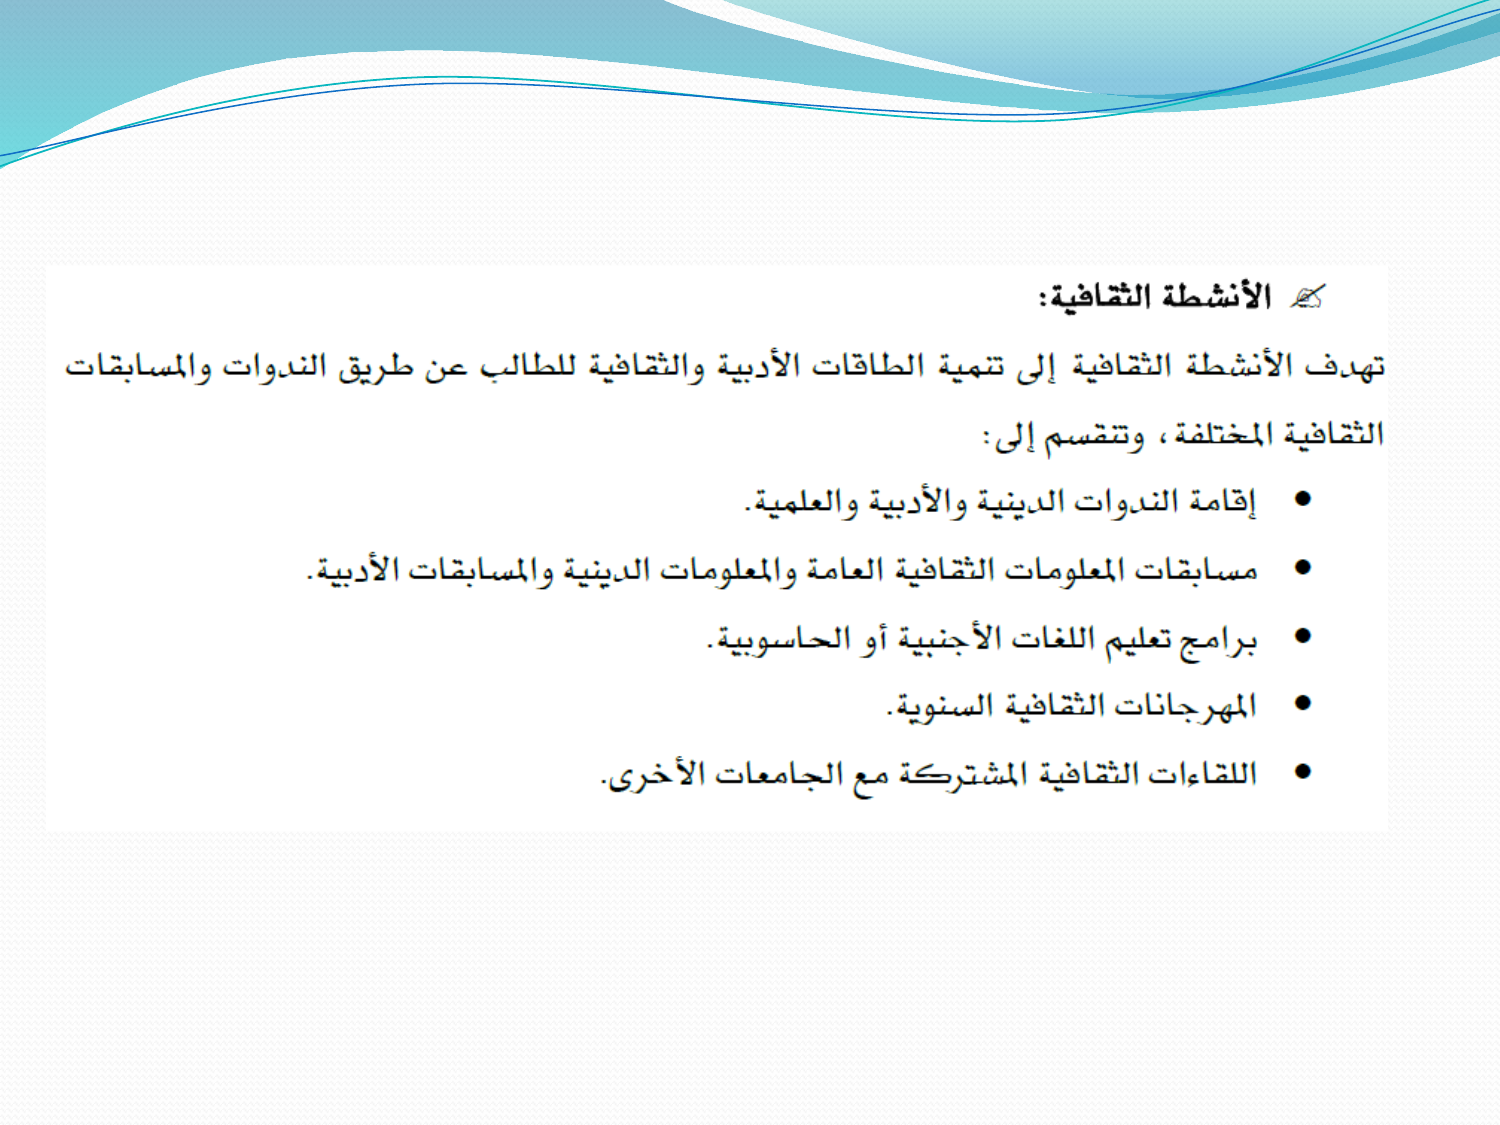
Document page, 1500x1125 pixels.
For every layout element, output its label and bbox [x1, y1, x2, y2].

picture [45, 266, 1388, 831]
